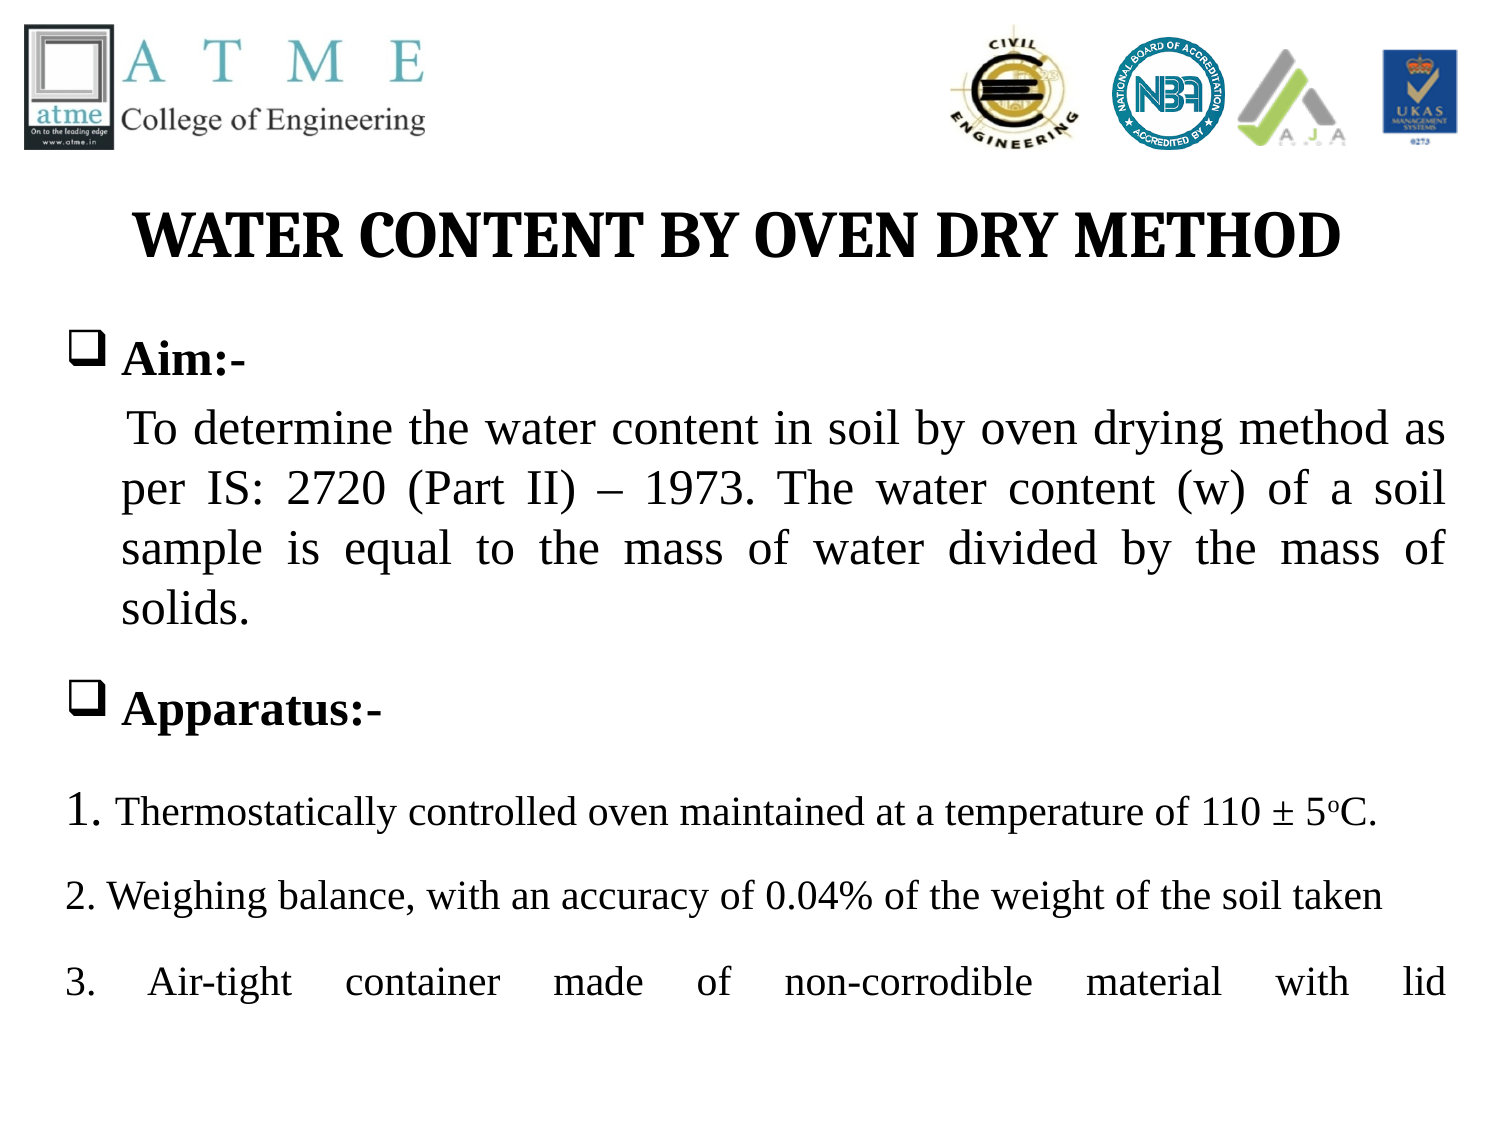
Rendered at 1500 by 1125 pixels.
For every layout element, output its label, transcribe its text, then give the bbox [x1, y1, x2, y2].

picture [24, 24, 425, 150]
picture [950, 24, 1080, 150]
picture [1237, 49, 1458, 146]
picture [1179, 37, 1225, 79]
list Aim:- To determine the water content in soil by oven drying method as per IS: 2720 (Part II) – 1973. The water content (w) of a soil sample is equal to the mass of water divided by the mass of solids. Apparatus:- 1. Thermostatically controlled oven maintained at a temperature of 110 ± 5oC. 2. Weighing balance, with an accuracy of 0.04% of the weight of the soil taken 3. Air-tight container made of non-corrodible material with lid [50, 287, 1463, 1063]
picture [1209, 103, 1218, 120]
title WATER CONTENT BY OVEN DRY METHOD [62, 174, 1413, 287]
picture [1112, 37, 1213, 150]
picture [1184, 109, 1225, 150]
